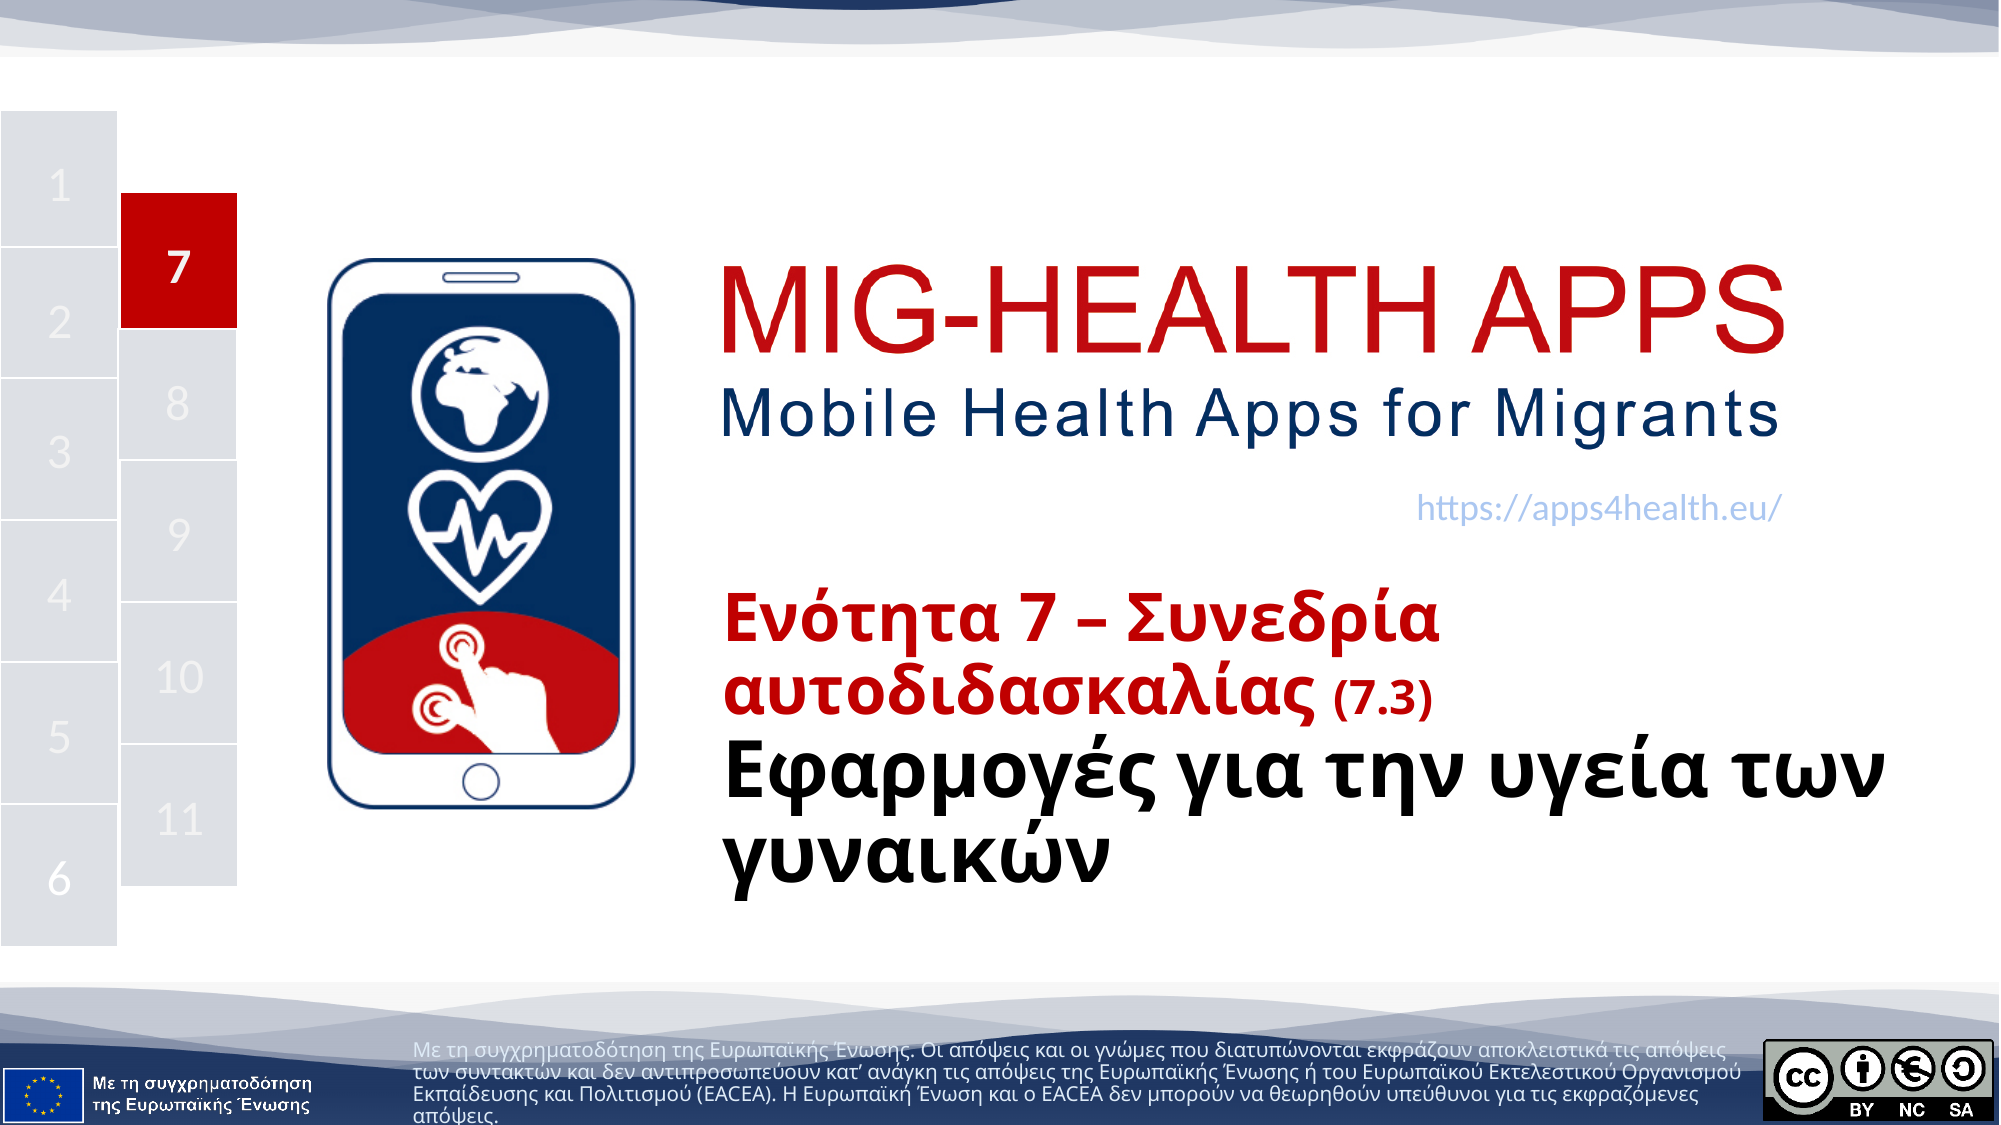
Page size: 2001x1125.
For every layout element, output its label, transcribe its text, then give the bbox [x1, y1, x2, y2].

text_box 3 [0, 377, 118, 519]
text_box 2 [0, 246, 119, 377]
text_box 7 [119, 191, 239, 336]
text_box https://apps4health.eu/ [797, 475, 1798, 536]
text_box 9 [118, 459, 239, 603]
text_box 4 [0, 519, 119, 661]
text_box Ενότητα 7 – Συνεδρία αυτοδιδασκαλίας (7.3) Εφαρμογές για την υγεία των γυναικών [707, 576, 1994, 908]
text_box 11 [119, 743, 239, 888]
text_box 5 [0, 661, 119, 803]
text_box 6 [0, 803, 120, 948]
picture [327, 258, 636, 811]
text_box 8 [117, 328, 238, 473]
picture [0, 0, 1999, 57]
text_box 1 [0, 109, 119, 246]
picture [706, 186, 1784, 528]
picture [0, 982, 1999, 1125]
text_box 10 [119, 601, 239, 743]
